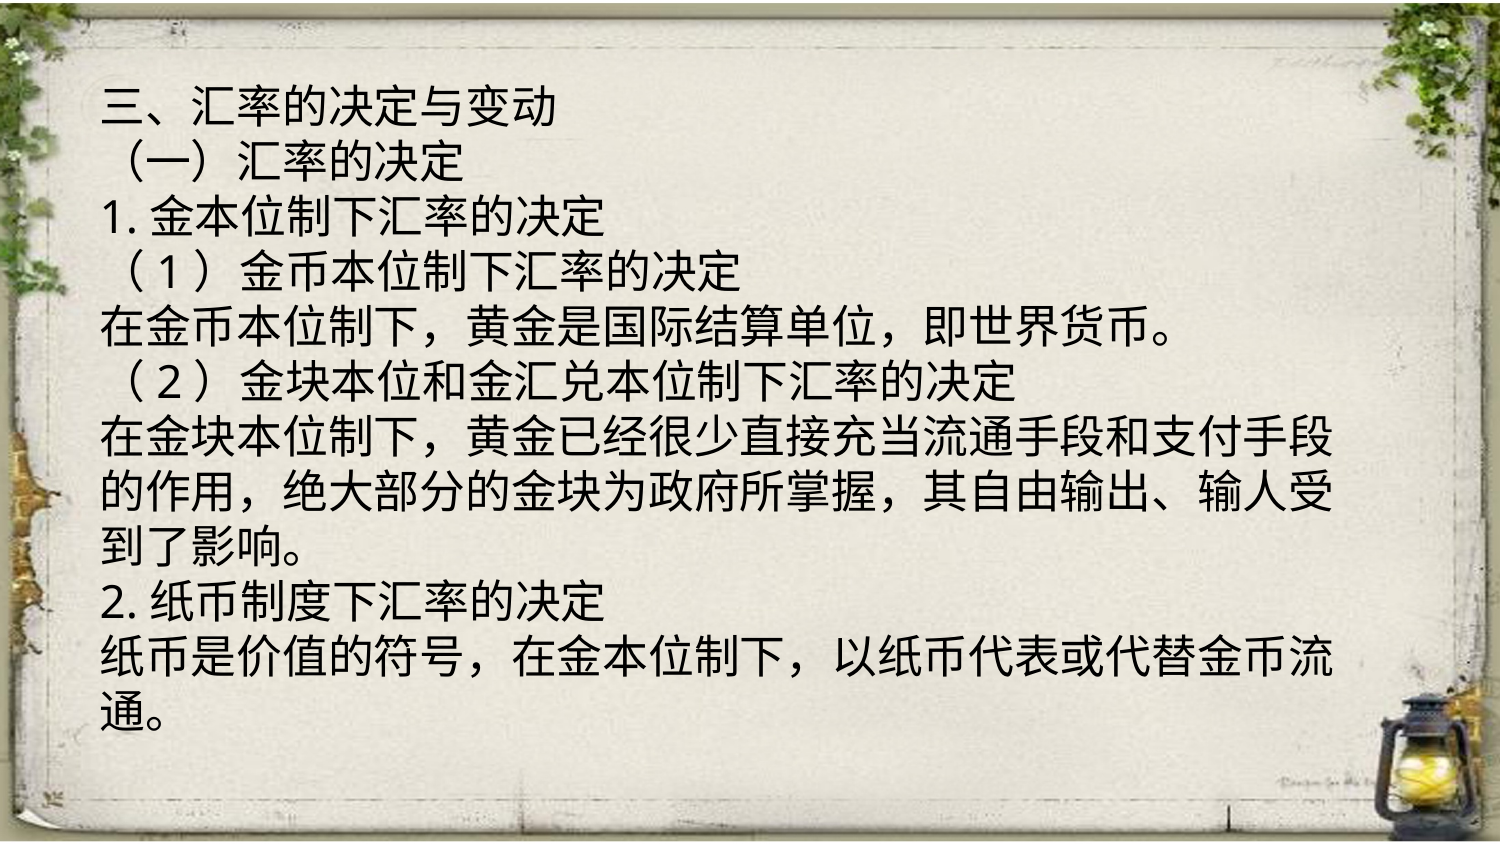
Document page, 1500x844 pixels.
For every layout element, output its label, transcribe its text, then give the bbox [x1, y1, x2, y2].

picture [0, 0, 1500, 844]
text_box 三、汇率的决定与变动 （一）汇率的决定 1.金本位制下汇率的决定 （1）金币本位制下汇率的决定 在金币本位制下，黄金是国际结算单位，即世界货币。 （2）金块本位和金汇兑本位制下汇率的决定 在金块本位制下，黄金已经很少直接充当流通手段和支付手段的作用，绝大部分的金块为政府所掌握，其自由输出、输人受到了影响。 2.纸币制度下汇率的决定 纸币是价值的符号，在金本位制下，以纸币代表或代替金币流通。 [84, 70, 1369, 844]
